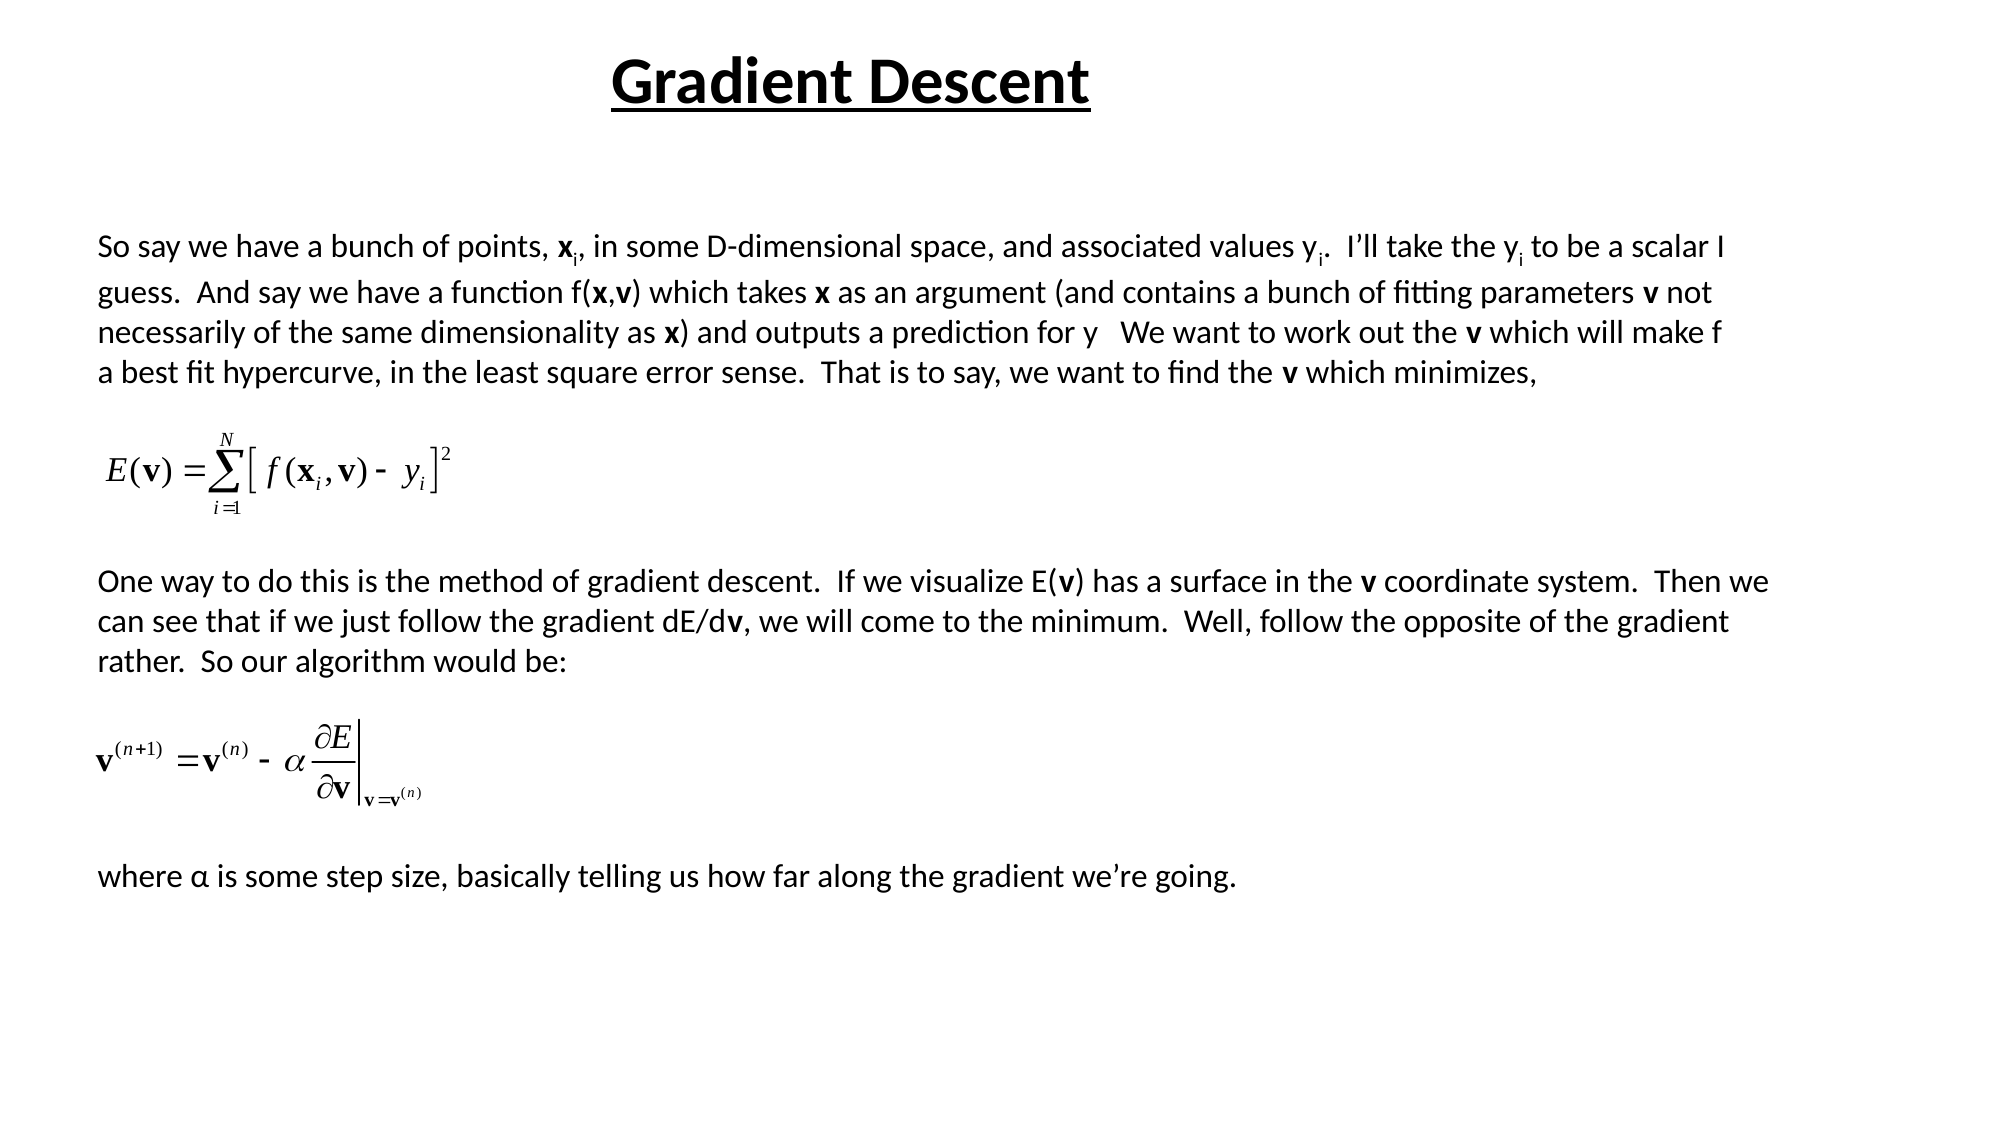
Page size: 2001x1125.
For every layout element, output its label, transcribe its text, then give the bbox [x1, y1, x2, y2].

text_box One way to do this is the method of gradient descent. If we visualize E(v) has a surface in the v coordinate system. Then we can see that if we just follow the gradient dE/dv, we will come to the minimum. Well, follow the opposite of the gradient rather. So our algorithm would be: [82, 552, 1802, 687]
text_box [99, 423, 462, 523]
text_box Gradient Descent [596, 29, 1132, 125]
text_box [89, 713, 431, 815]
text_box So say we have a bunch of points, xi, in some D-dimensional space, and associated values yi. I’ll take the yi to be a scalar I guess. And say we have a function f(x,v) which takes x as an argument (and contains a bunch of fitting parameters v not necessarily of the same dimensionality as x) and outputs a prediction for y We want to work out the v which will make f a best fit hypercurve, in the least square error sense. That is to say, we want to find the v which minimizes, [82, 217, 1755, 397]
text_box where α is some step size, basically telling us how far along the gradient we’re going. [82, 847, 1360, 902]
